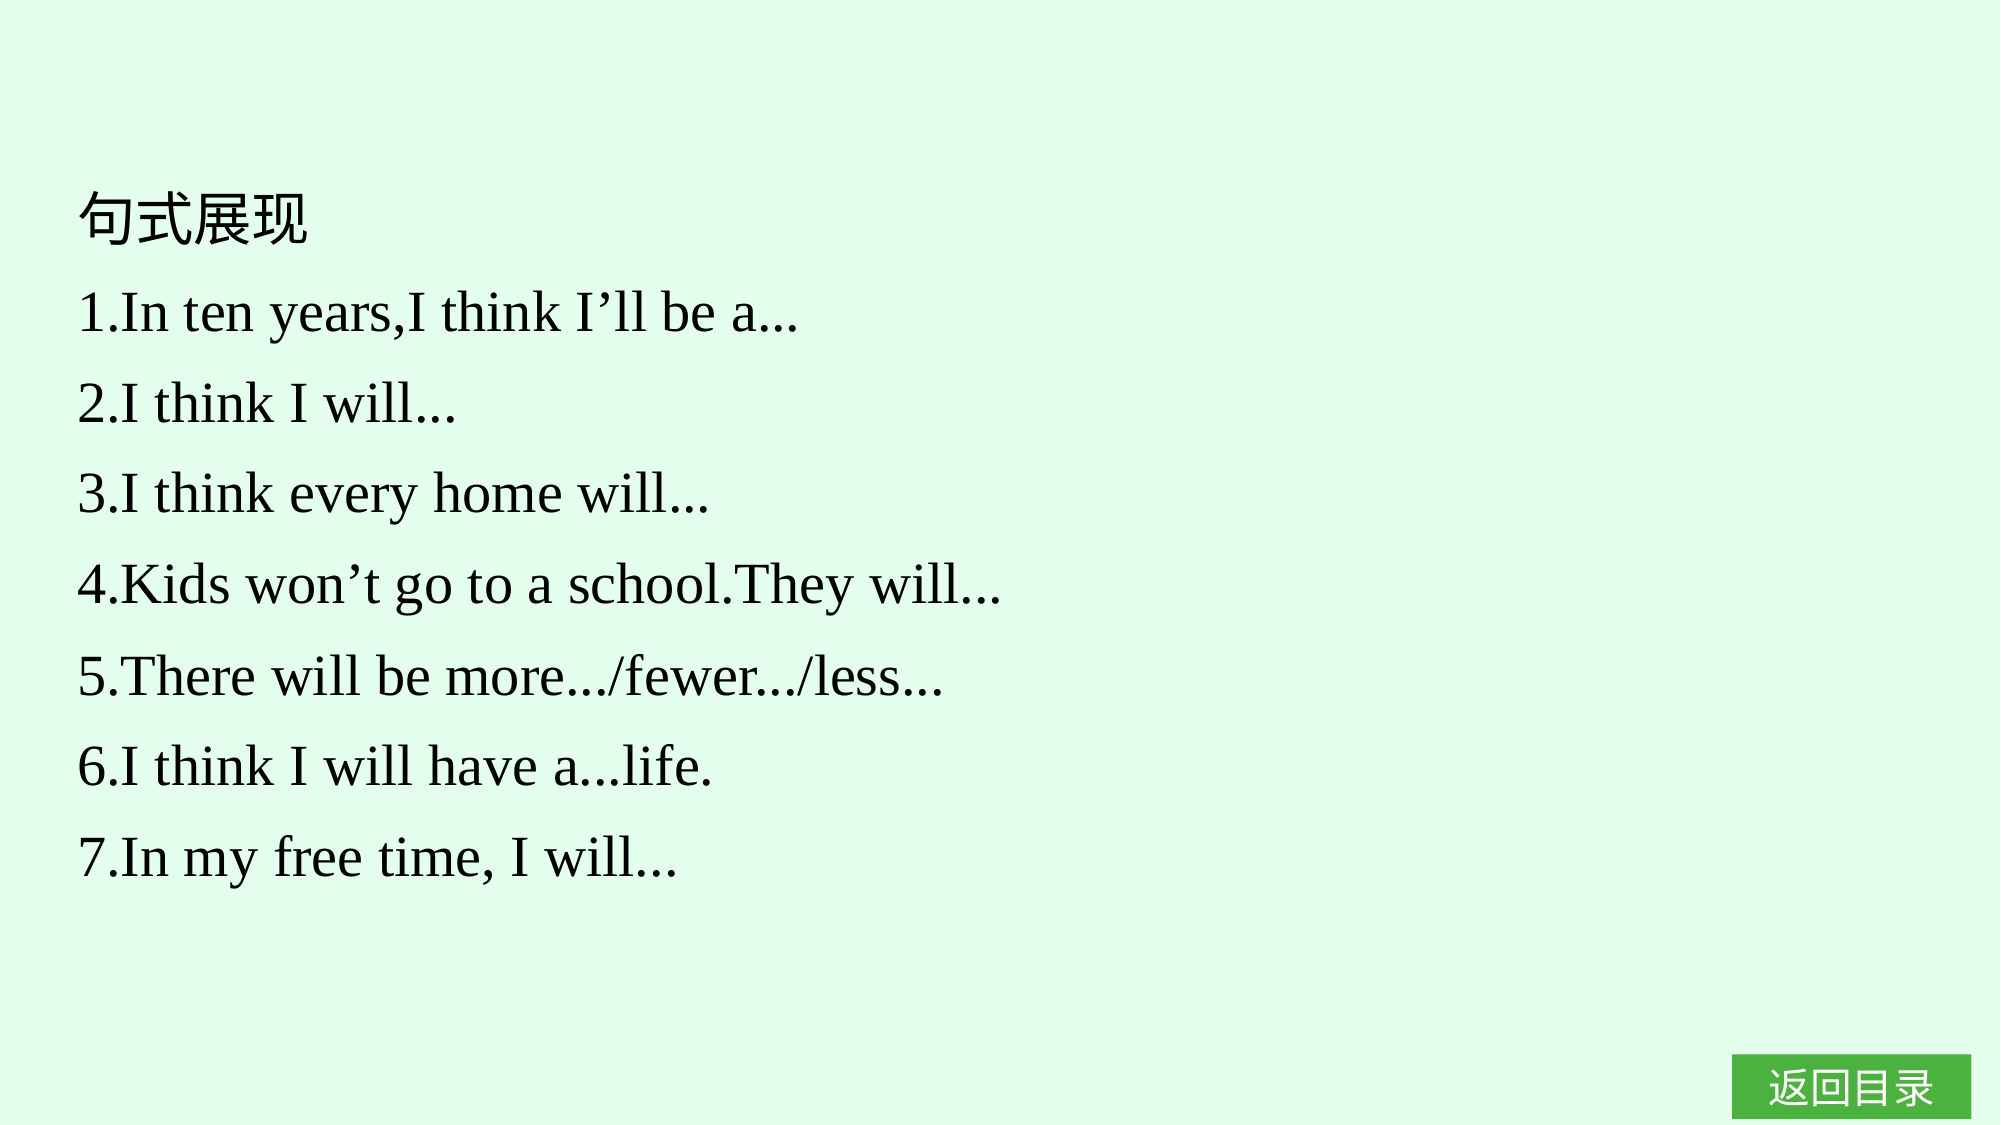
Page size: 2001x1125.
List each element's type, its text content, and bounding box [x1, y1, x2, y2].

text_box 句式展现 1.In ten years,I think I’ll be a... 2.I think I will... 3.I think every home will... 4.Kids won’t go to a school.They will... 5.There will be more.../fewer.../less... 6.I think I will have a...life. 7.In my free time, I will... [62, 153, 1938, 896]
